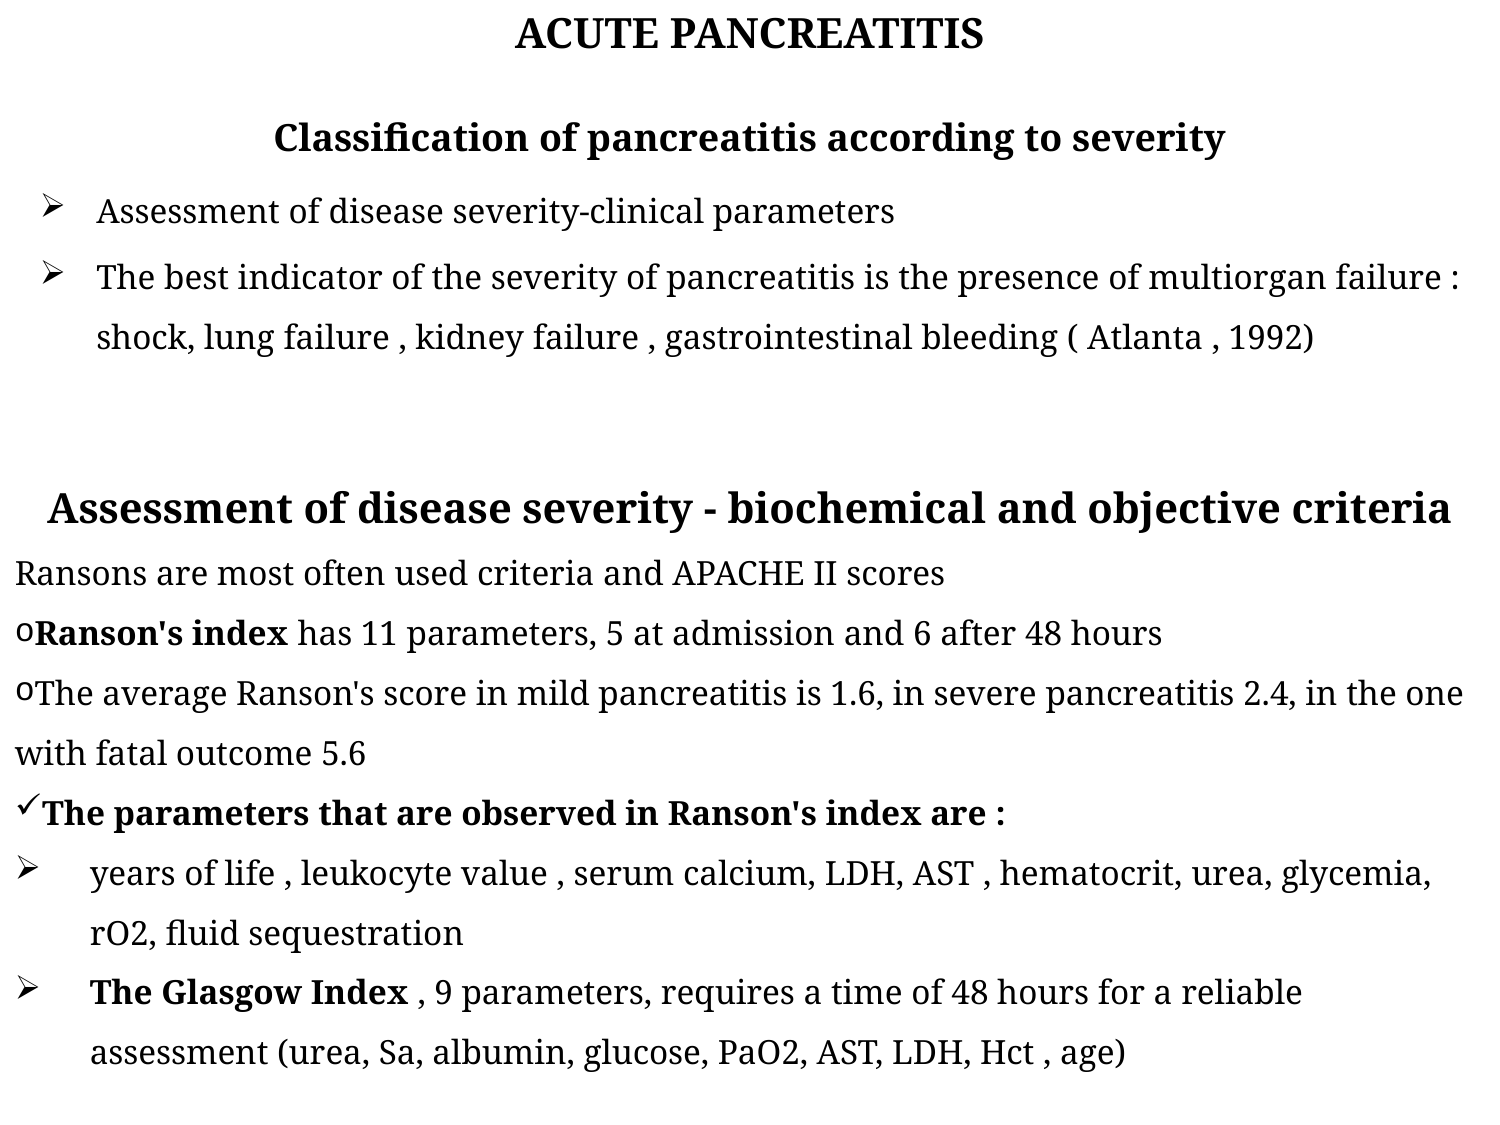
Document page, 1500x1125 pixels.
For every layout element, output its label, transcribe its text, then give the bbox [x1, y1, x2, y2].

text_box ACUTE PANCREATITIS [0, 0, 1500, 63]
list Assessment of disease severity-clinical parameters The best indicator of the severity of pancreatitis is the presence of multiorgan failure : shock, lung failure , kidney failure , gastrointestinal bleeding ( Atlanta , 1992) [24, 162, 1488, 474]
text_box Assessment of disease severity - biochemical and objective criteria Ransons are most often used criteria and APACHE II scores Ranson's index has 11 parameters, 5 at admission and 6 after 48 hours The average Ranson's score in mild pancreatitis is 1.6, in severe pancreatitis 2.4, in the one with fatal outcome 5.6 The parameters that are observed in Ranson's index are : years of life , leukocyte value , serum calcium, LDH, AST , hematocrit, urea, glycemia, rO2, fluid sequestration The Glasgow Index , 9 parameters, requires a time of 48 hours for a reliable assessment (urea, Sa, albumin, glucose, PaO2, AST, LDH, Hct , age) [0, 474, 1500, 1124]
title Classification of pancreatitis according to severity [75, 72, 1425, 162]
